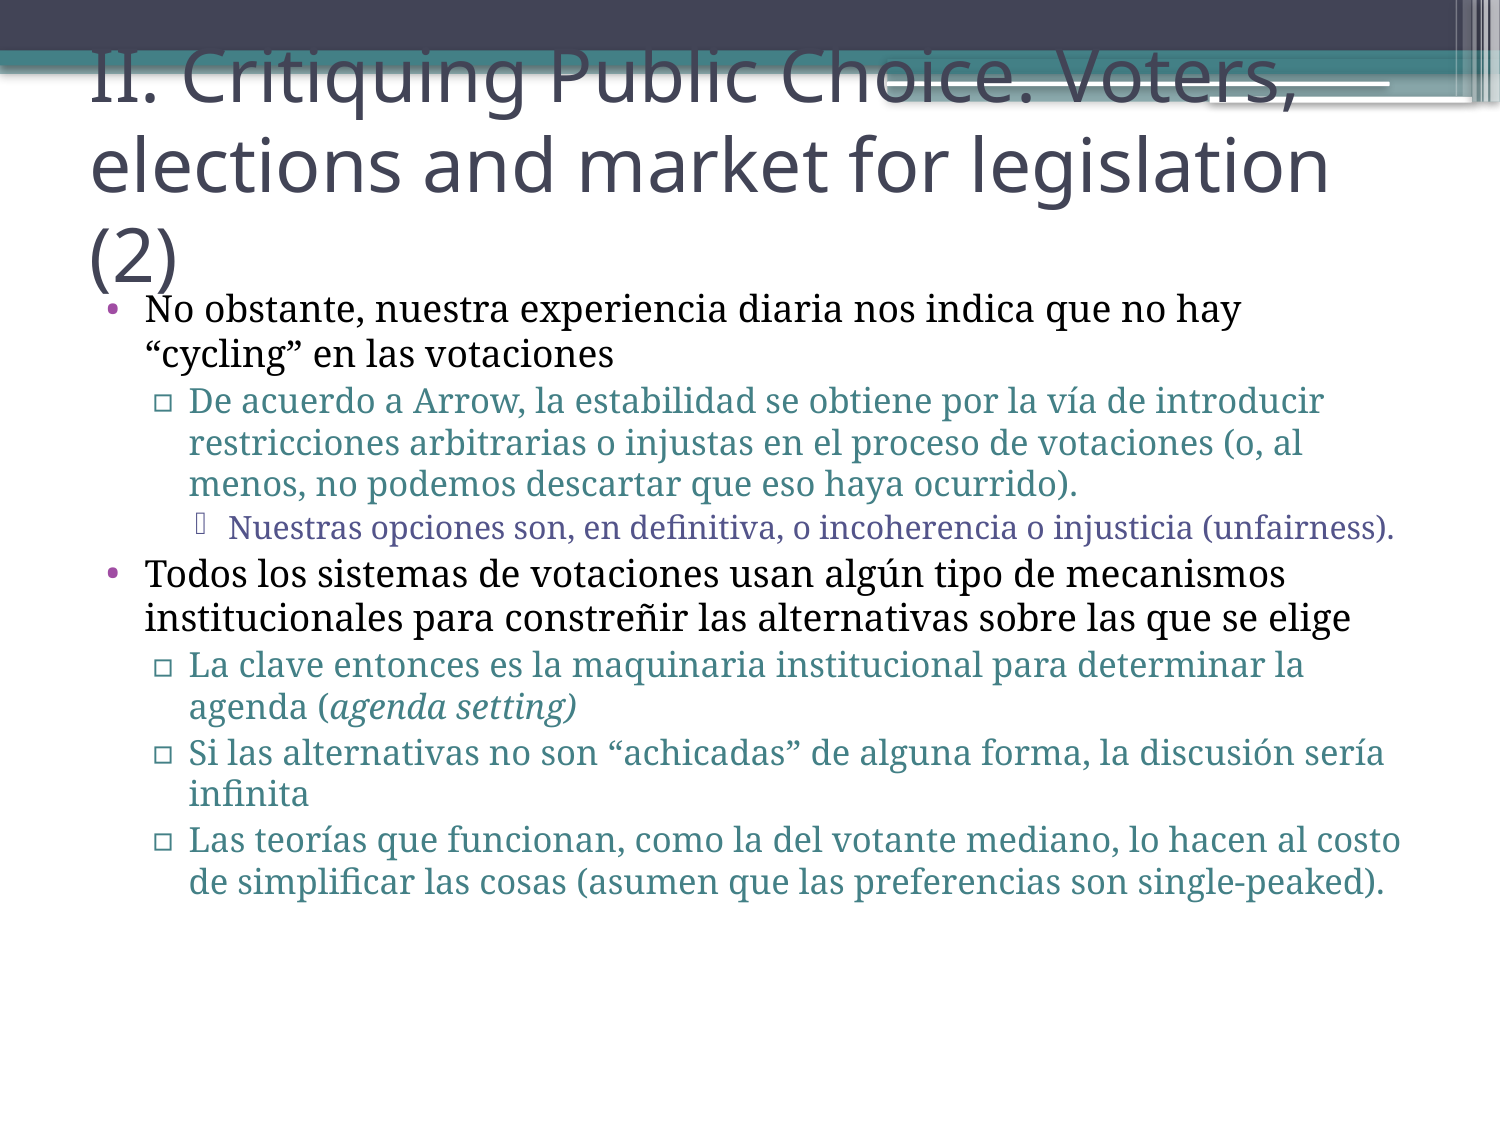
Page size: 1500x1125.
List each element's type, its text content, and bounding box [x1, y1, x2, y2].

list No obstante, nuestra experiencia diaria nos indica que no hay “cycling” en las votaciones De acuerdo a Arrow, la estabilidad se obtiene por la vía de introducir restricciones arbitrarias o injustas en el proceso de votaciones (o, al menos, no podemos descartar que eso haya ocurrido). Nuestras opciones son, en definitiva, o incoherencia o injusticia (unfairness). Todos los sistemas de votaciones usan algún tipo de mecanismos institucionales para constreñir las alternativas sobre las que se elige La clave entonces es la maquinaria institucional para determinar la agenda (agenda setting) Si las alternativas no son “achicadas” de alguna forma, la discusión sería infinita Las teorías que funcionan, como la del votante mediano, lo hacen al costo de simplificar las cosas (asumen que las preferencias son single-peaked). [75, 277, 1425, 988]
title II. Critiquing Public Choice. Voters, elections and market for legislation (2) [75, 75, 1425, 250]
